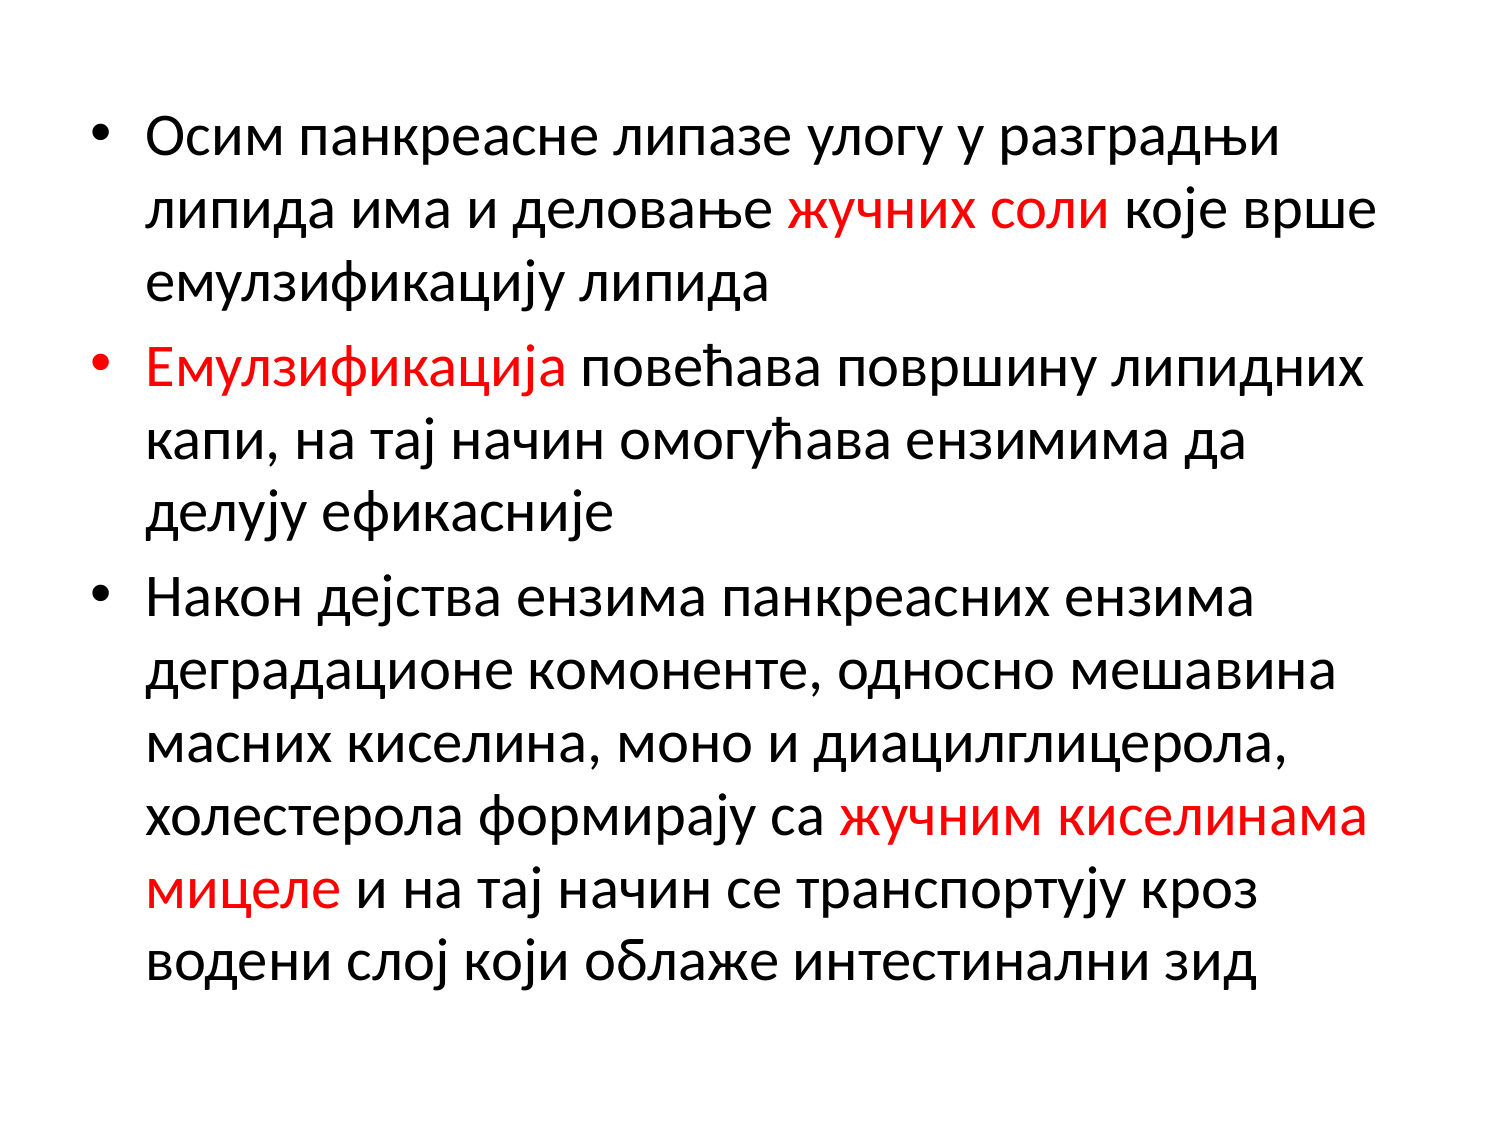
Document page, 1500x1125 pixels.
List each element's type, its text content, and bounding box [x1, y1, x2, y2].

list Осим панкреасне липазе улогу у разградњи липида има и деловање жучних соли које врше емулзификацију липида Емулзификација повећава површину липидних капи, на тај начин омогућава ензимима да делују ефикасније Након дејства ензима панкреасних ензима деградационе комоненте, односно мешавина масних киселина, моно и диацилглицерола, холестерола формирају са жучним киселинама мицеле и на тај начин се транспортују кроз водени слој који облаже интестинални зид [75, 87, 1425, 1005]
